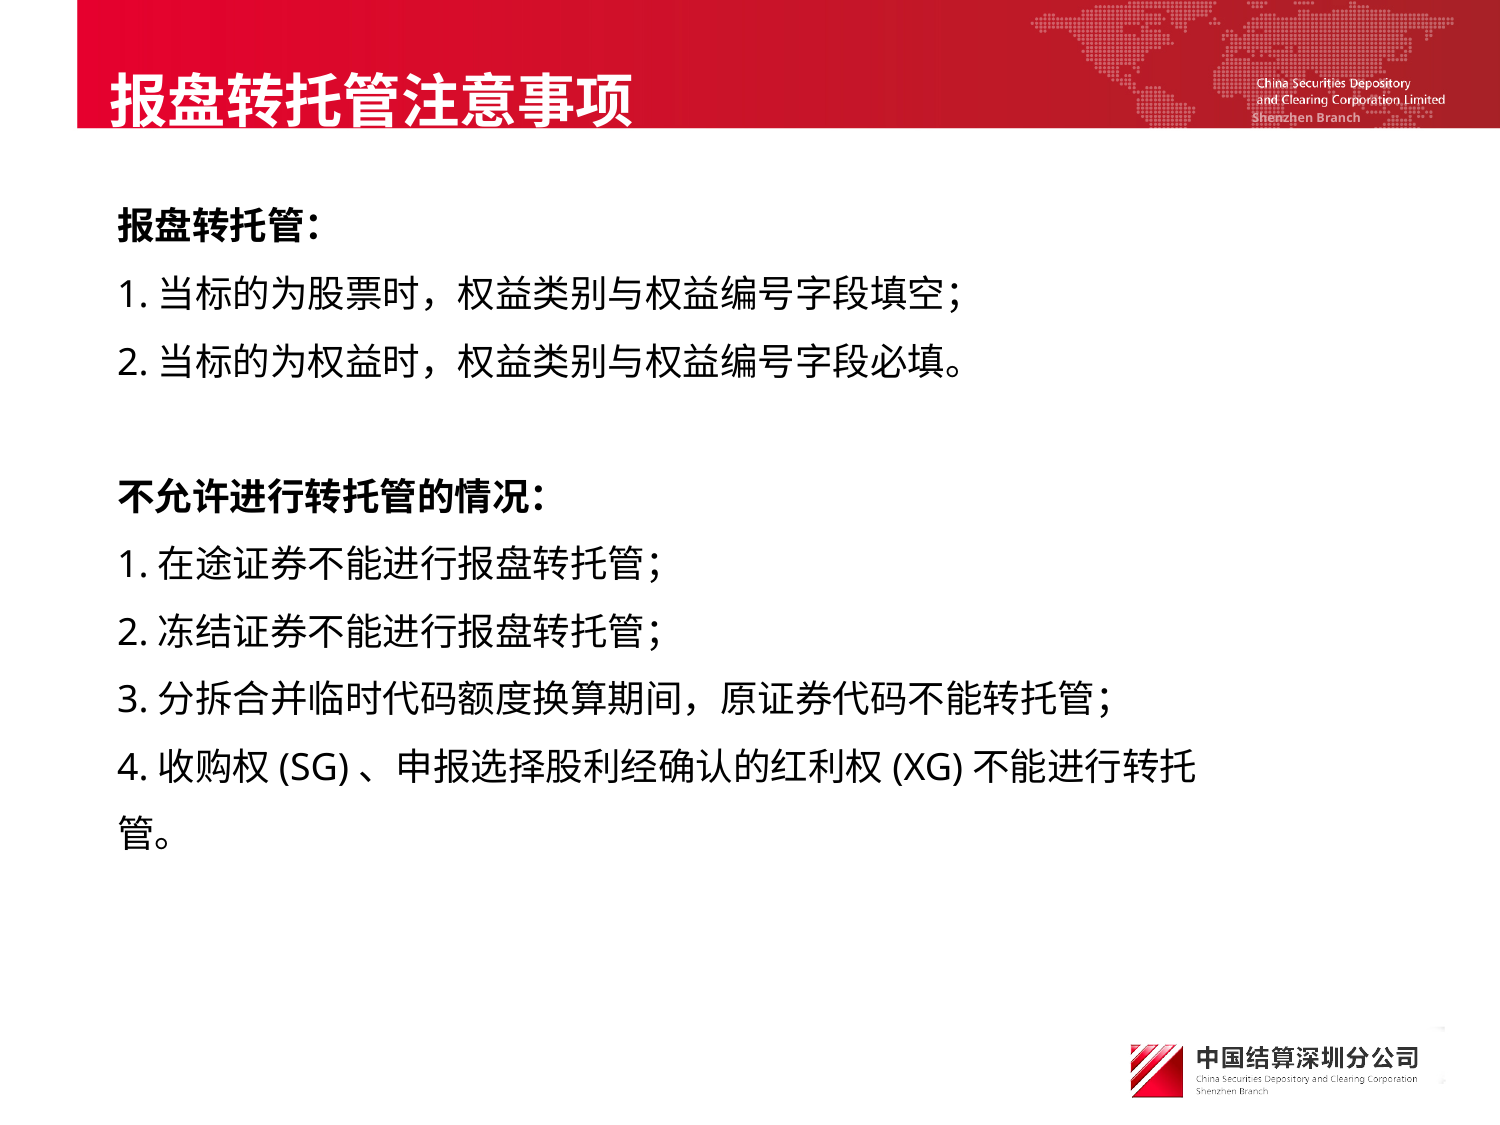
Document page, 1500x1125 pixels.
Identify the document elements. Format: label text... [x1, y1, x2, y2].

text_box 报盘转托管： 1.当标的为股票时，权益类别与权益编号字段填空； 2.当标的为权益时，权益类别与权益编号字段必填。 不允许进行转托管的情况： 1.在途证券不能进行报盘转托管； 2.冻结证券不能进行报盘转托管； 3.分拆合并临时代码额度换算期间，原证券代码不能转托管； 4.收购权(SG)、申报选择股利经确认的红利权(XG)不能进行转托管。 [95, 172, 1235, 863]
picture [0, 0, 1500, 1125]
text_box 报盘转托管注意事项 [95, 42, 1282, 142]
